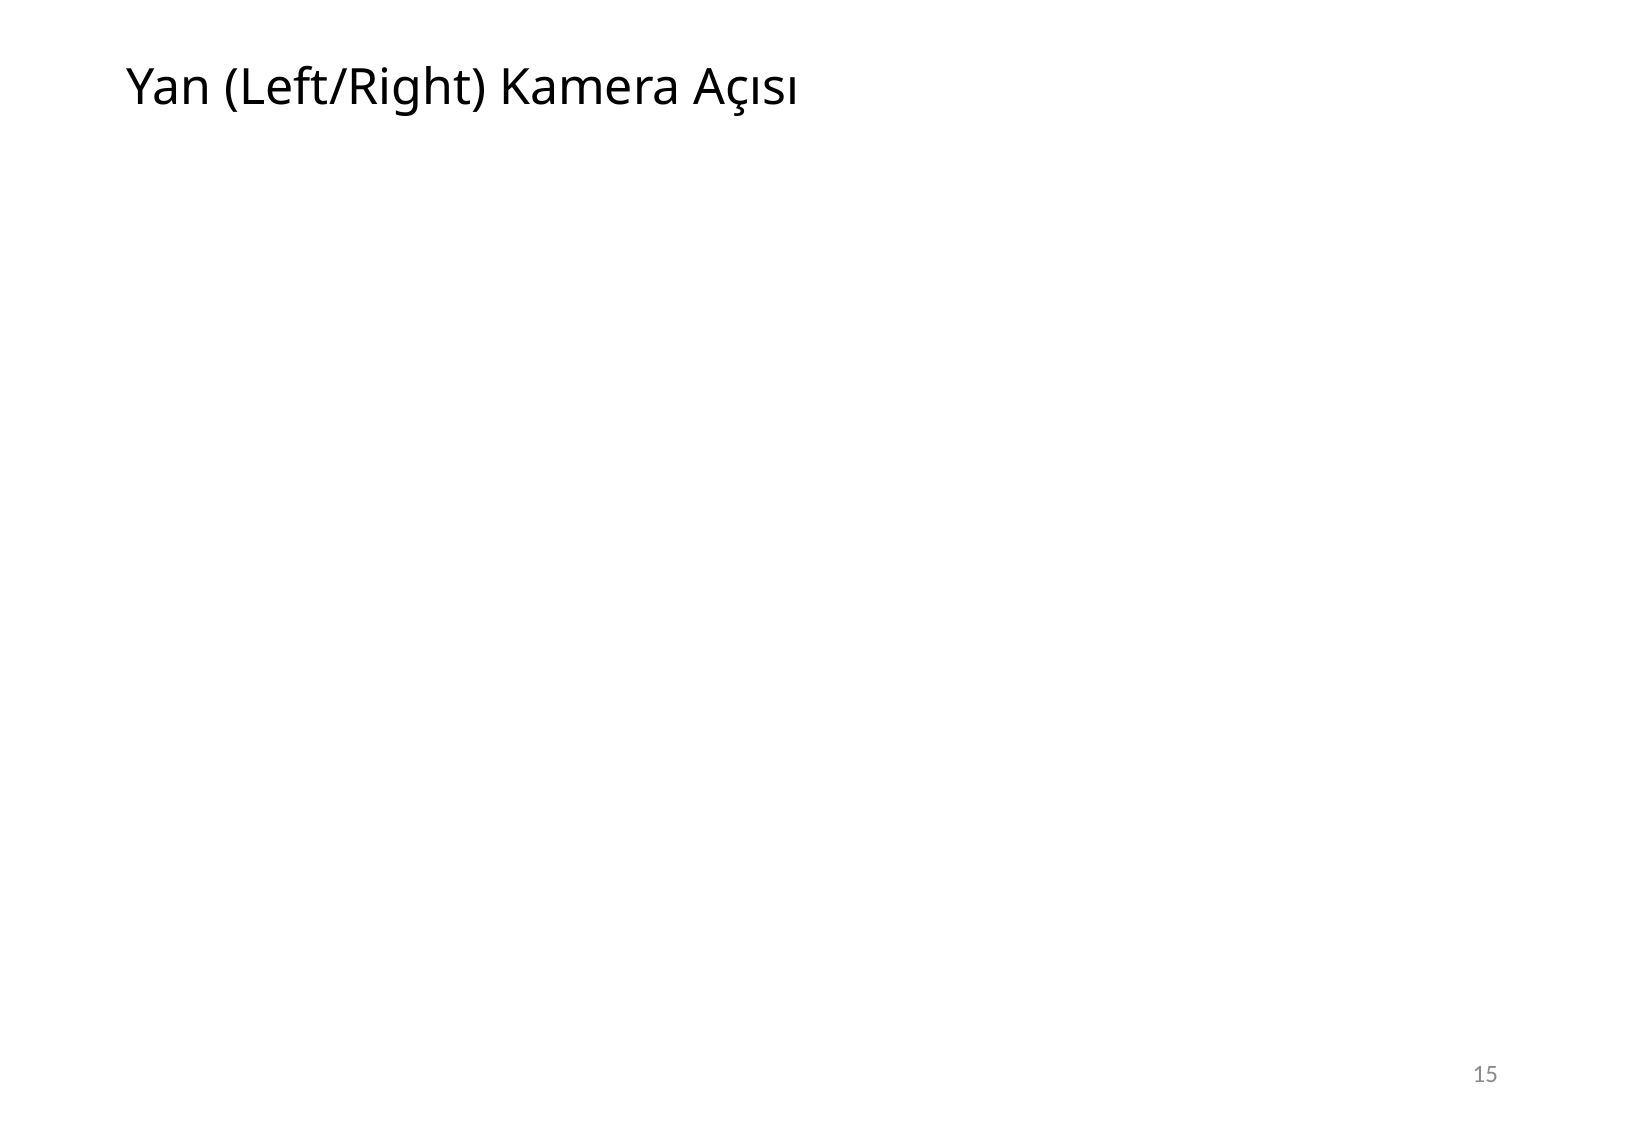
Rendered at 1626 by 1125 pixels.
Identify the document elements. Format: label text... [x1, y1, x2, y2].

title Yan (Left/Right) Kamera Açısı [111, 22, 1514, 154]
slide_number 15 [1147, 1042, 1514, 1103]
